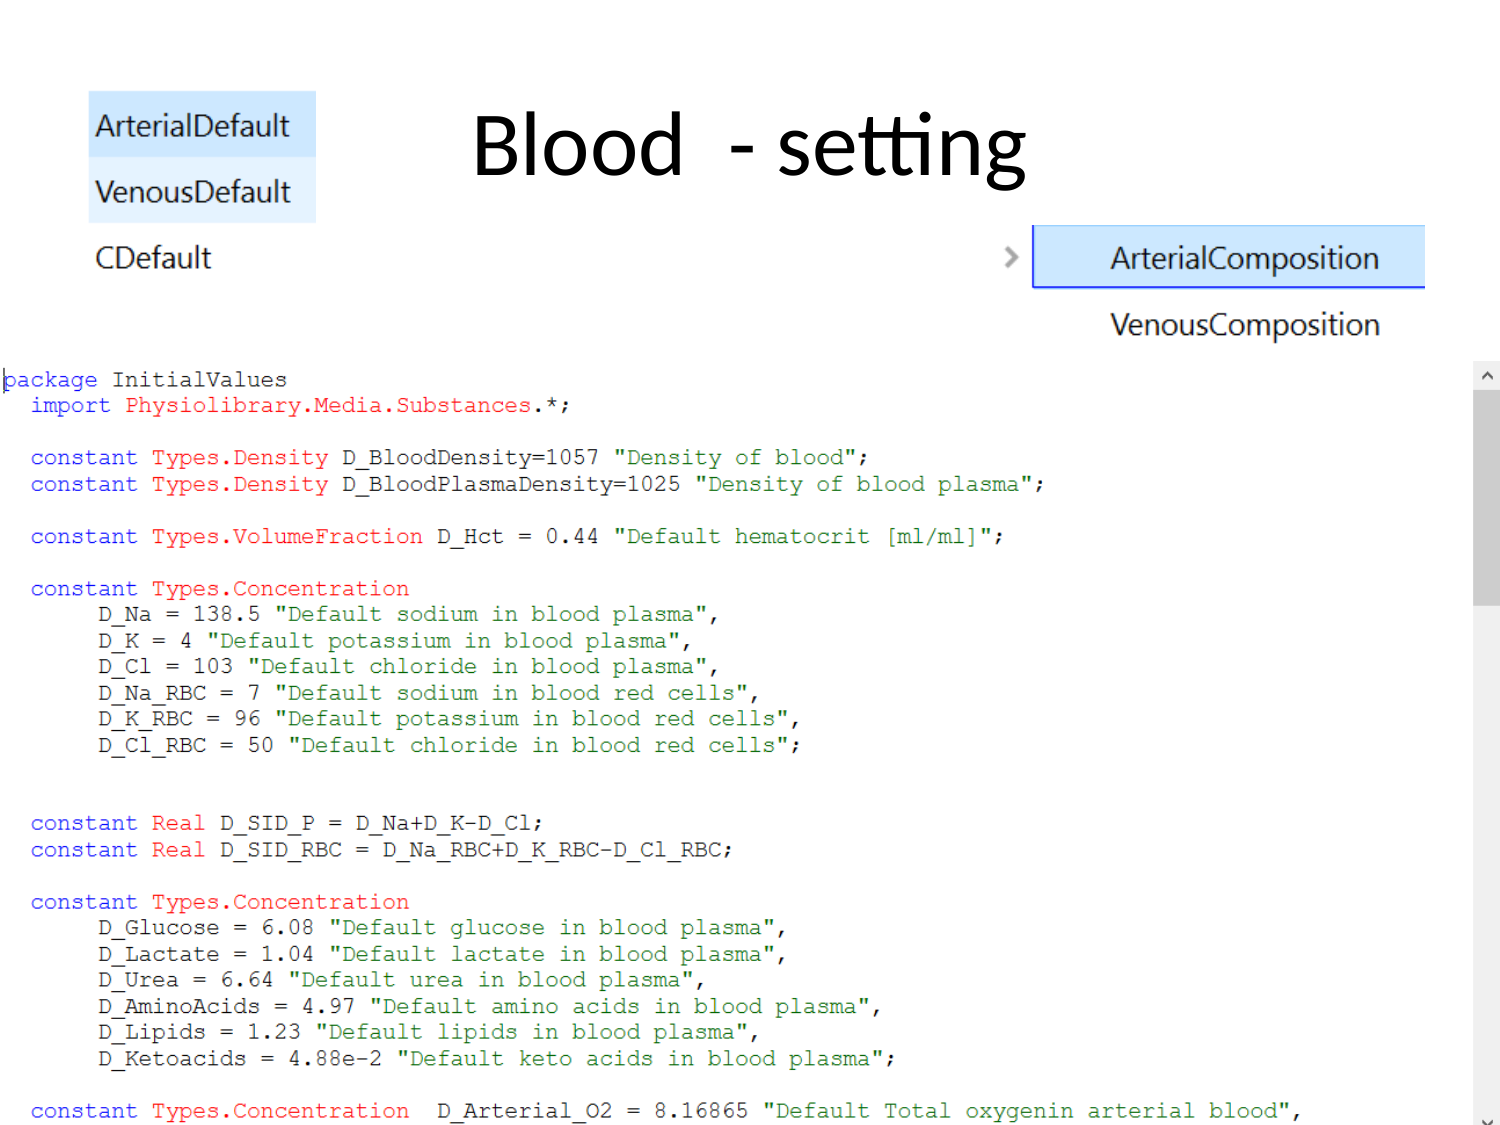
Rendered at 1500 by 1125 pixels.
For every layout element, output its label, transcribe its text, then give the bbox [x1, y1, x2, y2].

title Blood - setting [75, 45, 1425, 233]
picture [0, 361, 1500, 1125]
picture [973, 225, 1426, 345]
picture [74, 85, 316, 286]
